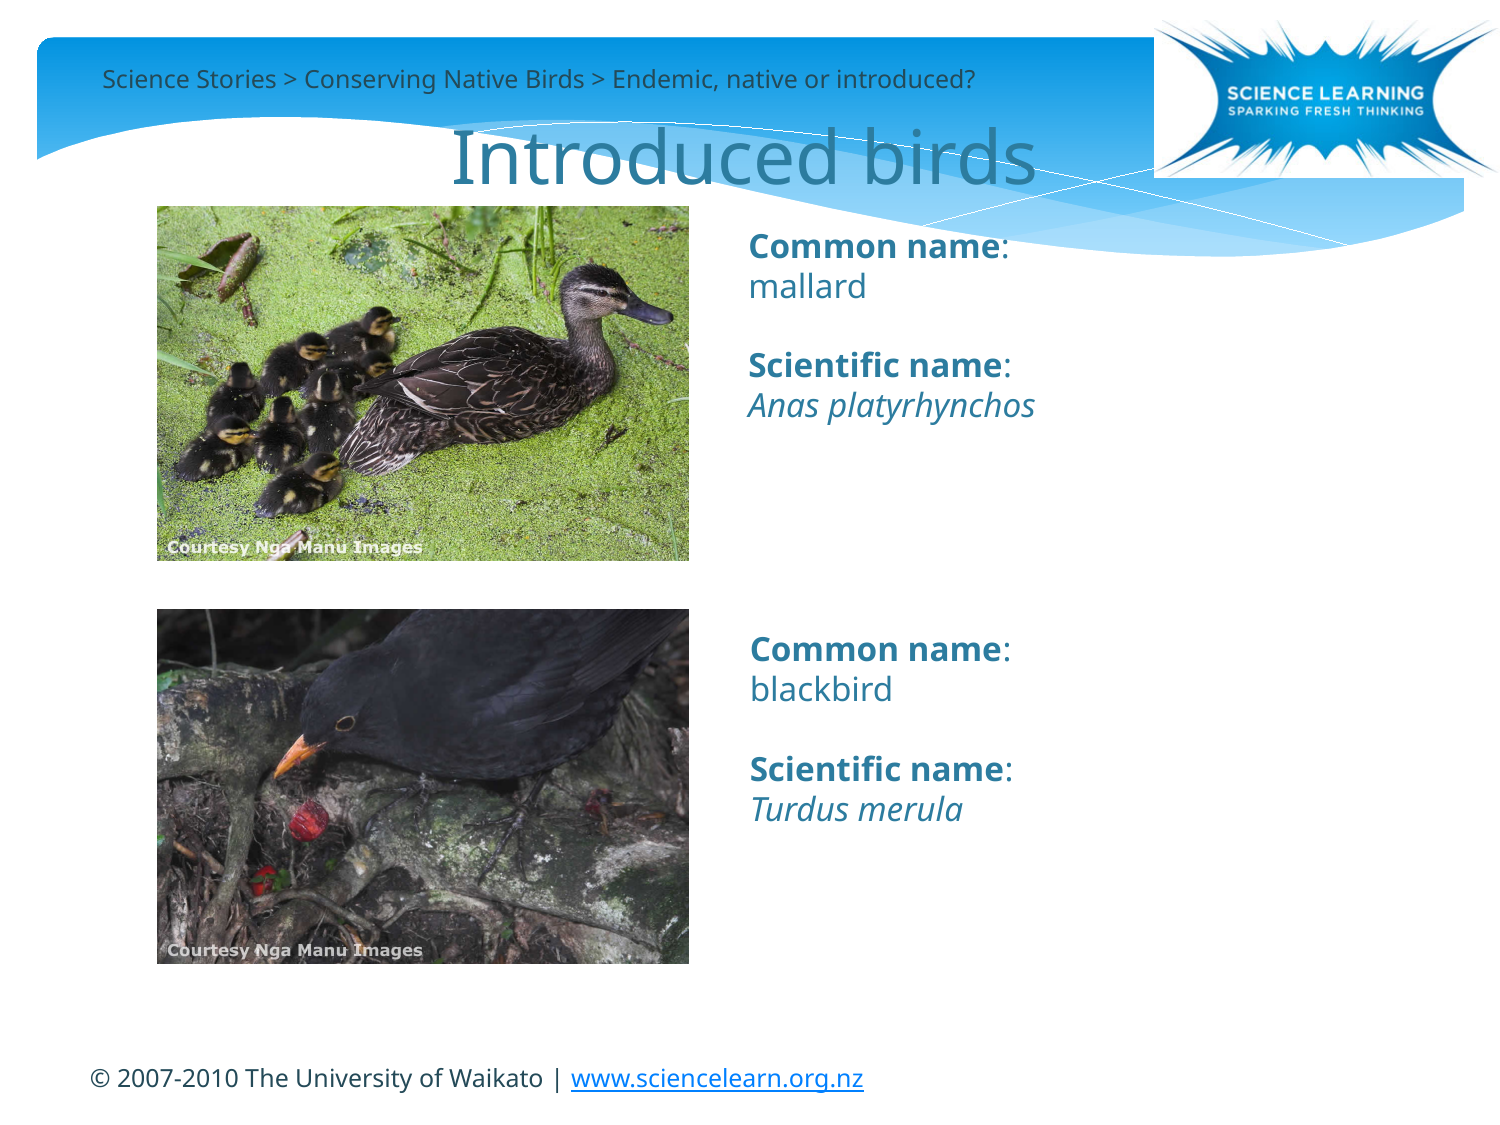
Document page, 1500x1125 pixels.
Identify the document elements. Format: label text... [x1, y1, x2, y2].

text_box Common name: blackbird Scientific name: Turdus merula [735, 620, 1462, 836]
text_box Common name: mallard Scientific name: Anas platyrhynchos [733, 217, 1462, 433]
picture [156, 206, 689, 561]
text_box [87, 19, 1500, 178]
picture [156, 609, 689, 964]
text_box Introduced birds [315, 188, 1175, 208]
text_box © 2007-2010 The University of Waikato | www.sciencelearn.org.nz [74, 1049, 1057, 1110]
